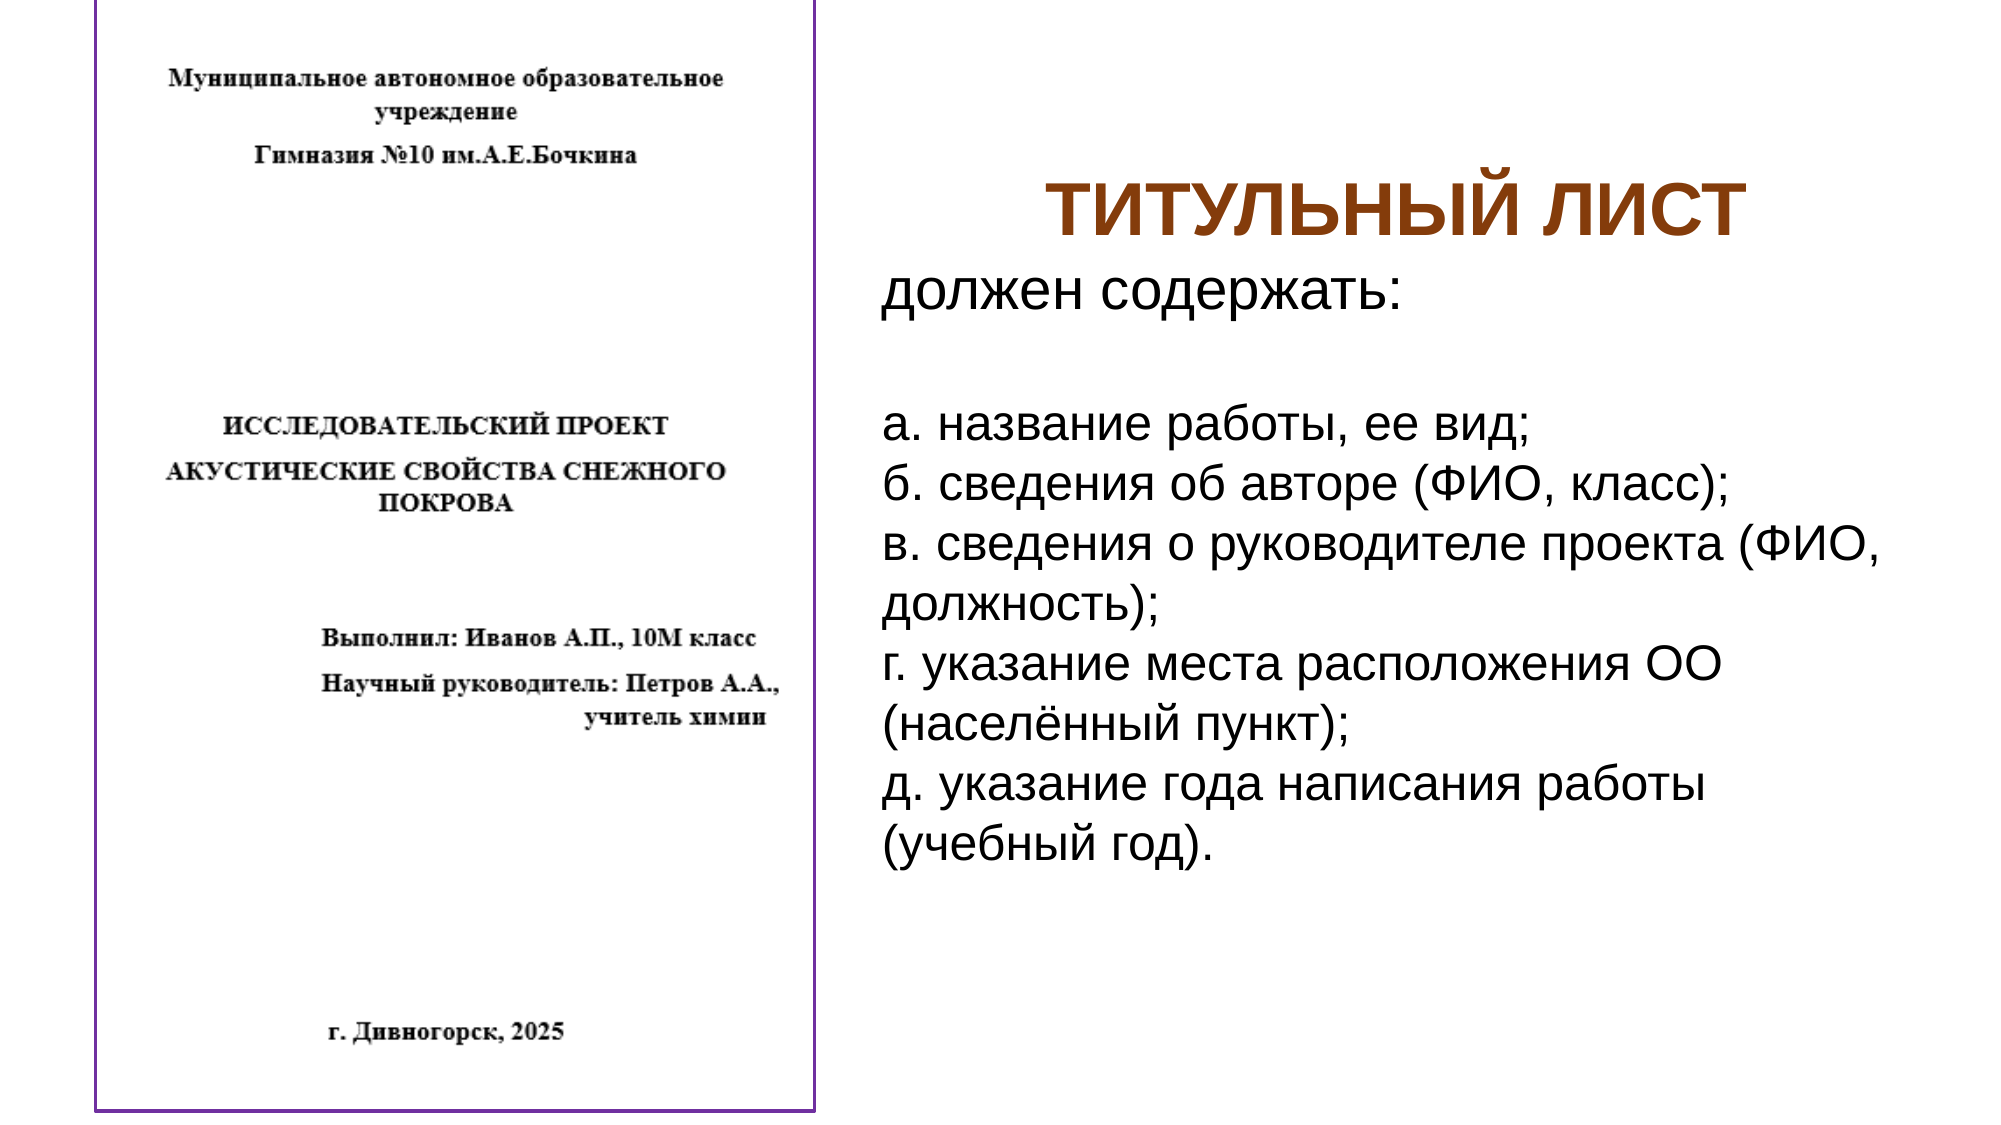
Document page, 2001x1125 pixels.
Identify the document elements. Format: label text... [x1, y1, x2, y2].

text_box ТИТУЛЬНЫЙ ЛИСТ должен содержать: а. название работы, ее вид; б. сведения об авторе (ФИО, класс); в. сведения о руководителе проекта (ФИО, должность); г. указание места расположения ОО (населённый пункт); д. указание года написания работы (учебный год). [867, 153, 1948, 924]
picture [96, 0, 813, 1110]
